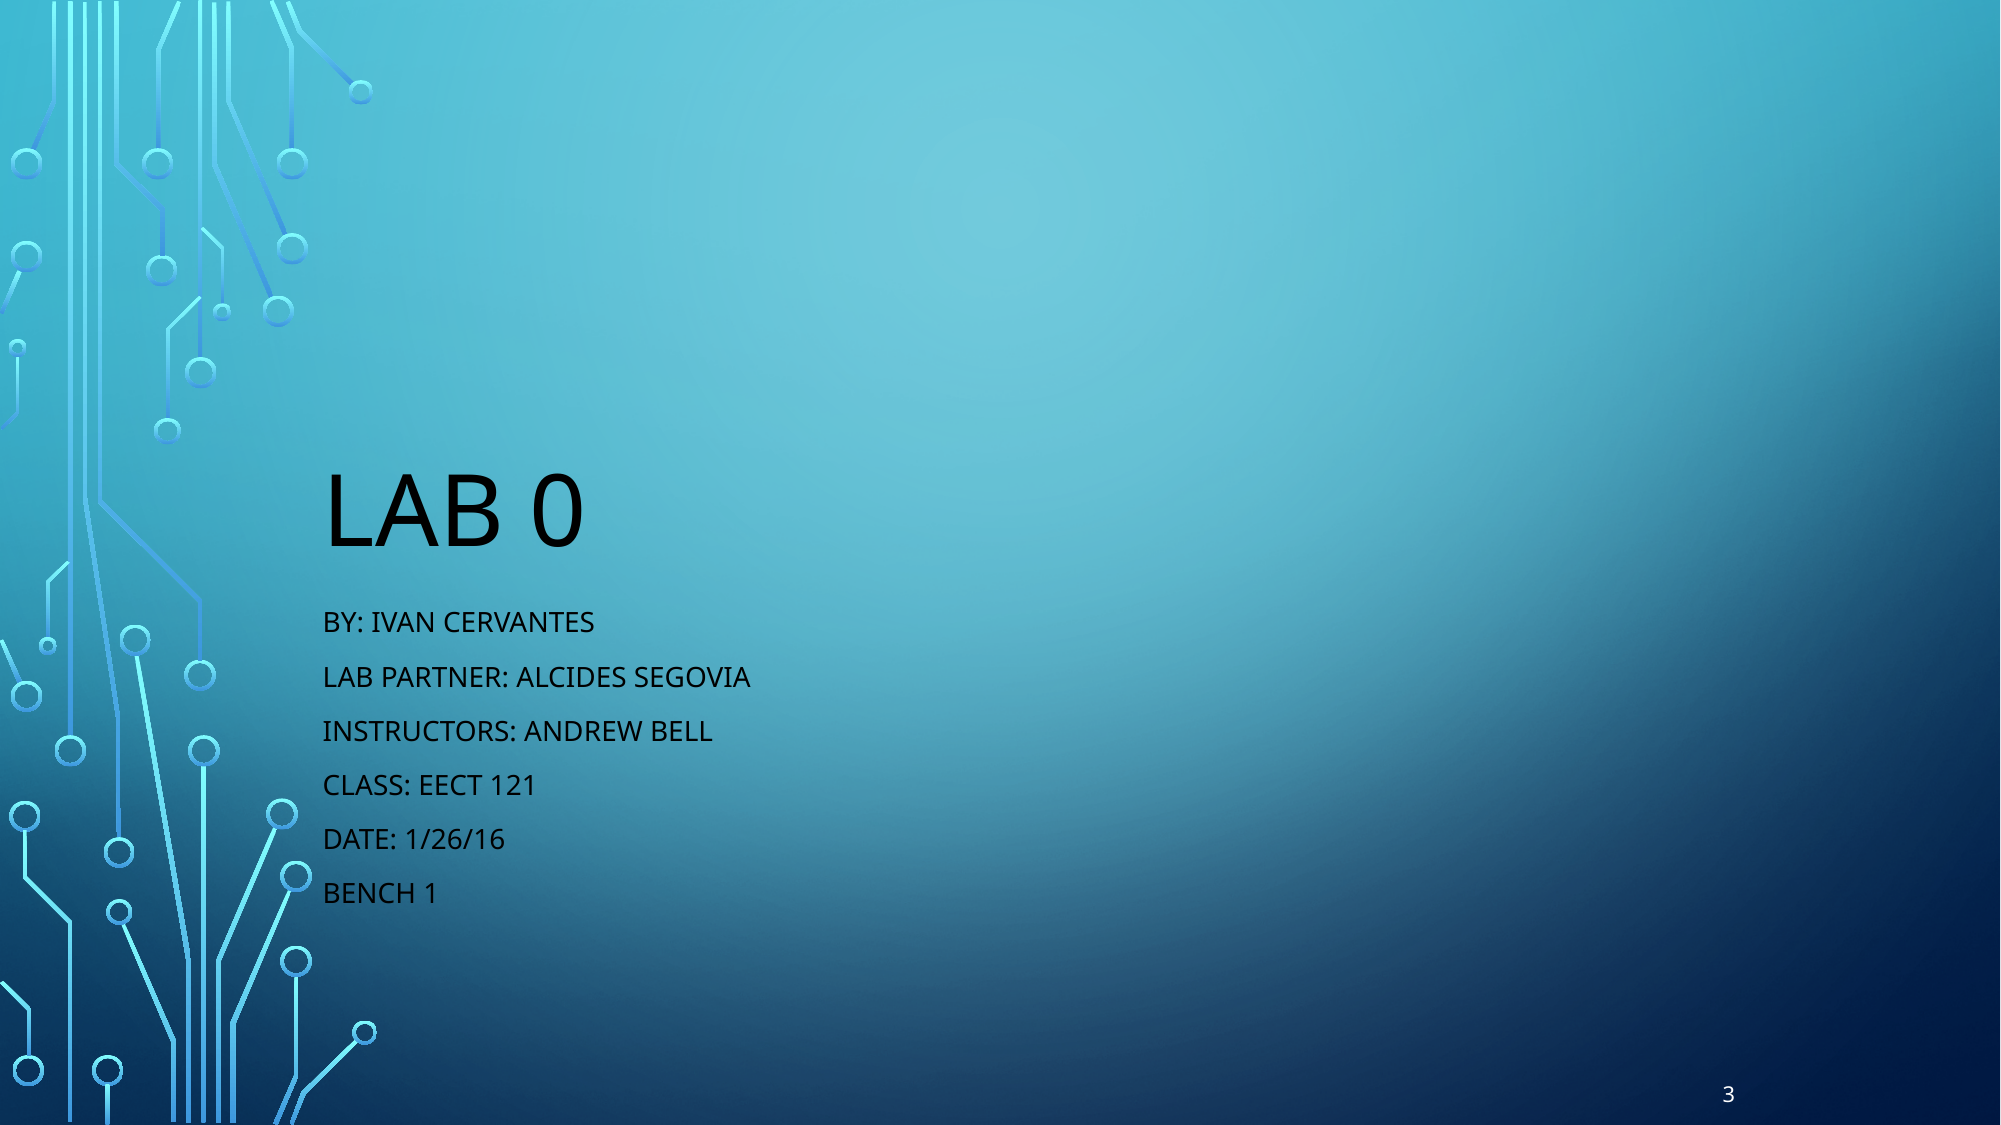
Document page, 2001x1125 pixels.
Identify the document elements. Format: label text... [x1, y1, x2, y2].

slide_number 3 [1623, 1065, 1750, 1125]
subtitle By: Ivan Cervantes Lab Partner: Alcides Segovia Instructors: Andrew bell Class: EECT 121 Date: 1/26/16 Bench 1 [307, 590, 1750, 921]
title Lab 0 [307, 184, 1750, 576]
